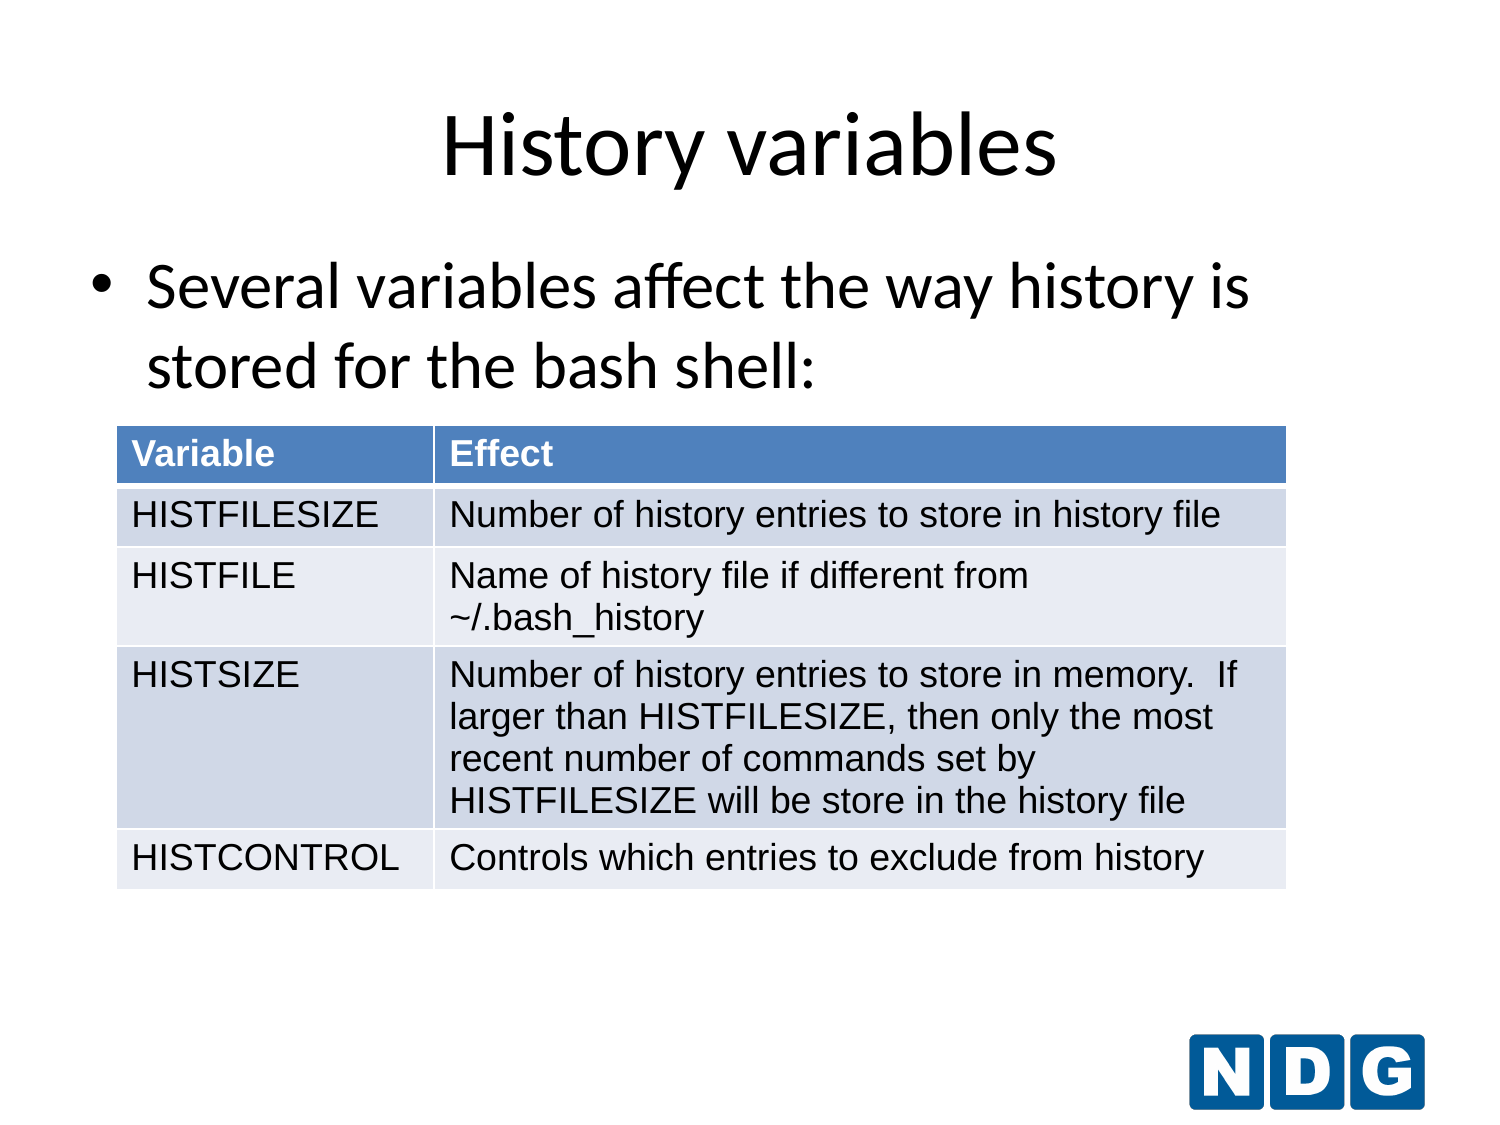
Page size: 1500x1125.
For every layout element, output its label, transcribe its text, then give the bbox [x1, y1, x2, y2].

table_header Variable [117, 426, 433, 483]
list Several variables affect the way history is stored for the bash shell: [74, 234, 1426, 978]
table_cell HISTCONTROL [117, 830, 433, 889]
table_cell HISTFILE [117, 548, 433, 645]
picture [1189, 1034, 1425, 1110]
table_cell Name of history file if different from ~/.bash_history [435, 548, 1286, 645]
title History variables [74, 44, 1426, 233]
table_header Effect [435, 426, 1286, 483]
table_cell HISTFILESIZE [117, 489, 433, 546]
table_cell Controls which entries to exclude from history [435, 830, 1286, 889]
table_cell Number of history entries to store in memory. If larger than HISTFILESIZE, then only the most recent number of commands set by HISTFILESIZE will be store in the history file [435, 647, 1286, 828]
table_cell Number of history entries to store in history file [435, 489, 1286, 546]
table_cell HISTSIZE [117, 647, 433, 828]
